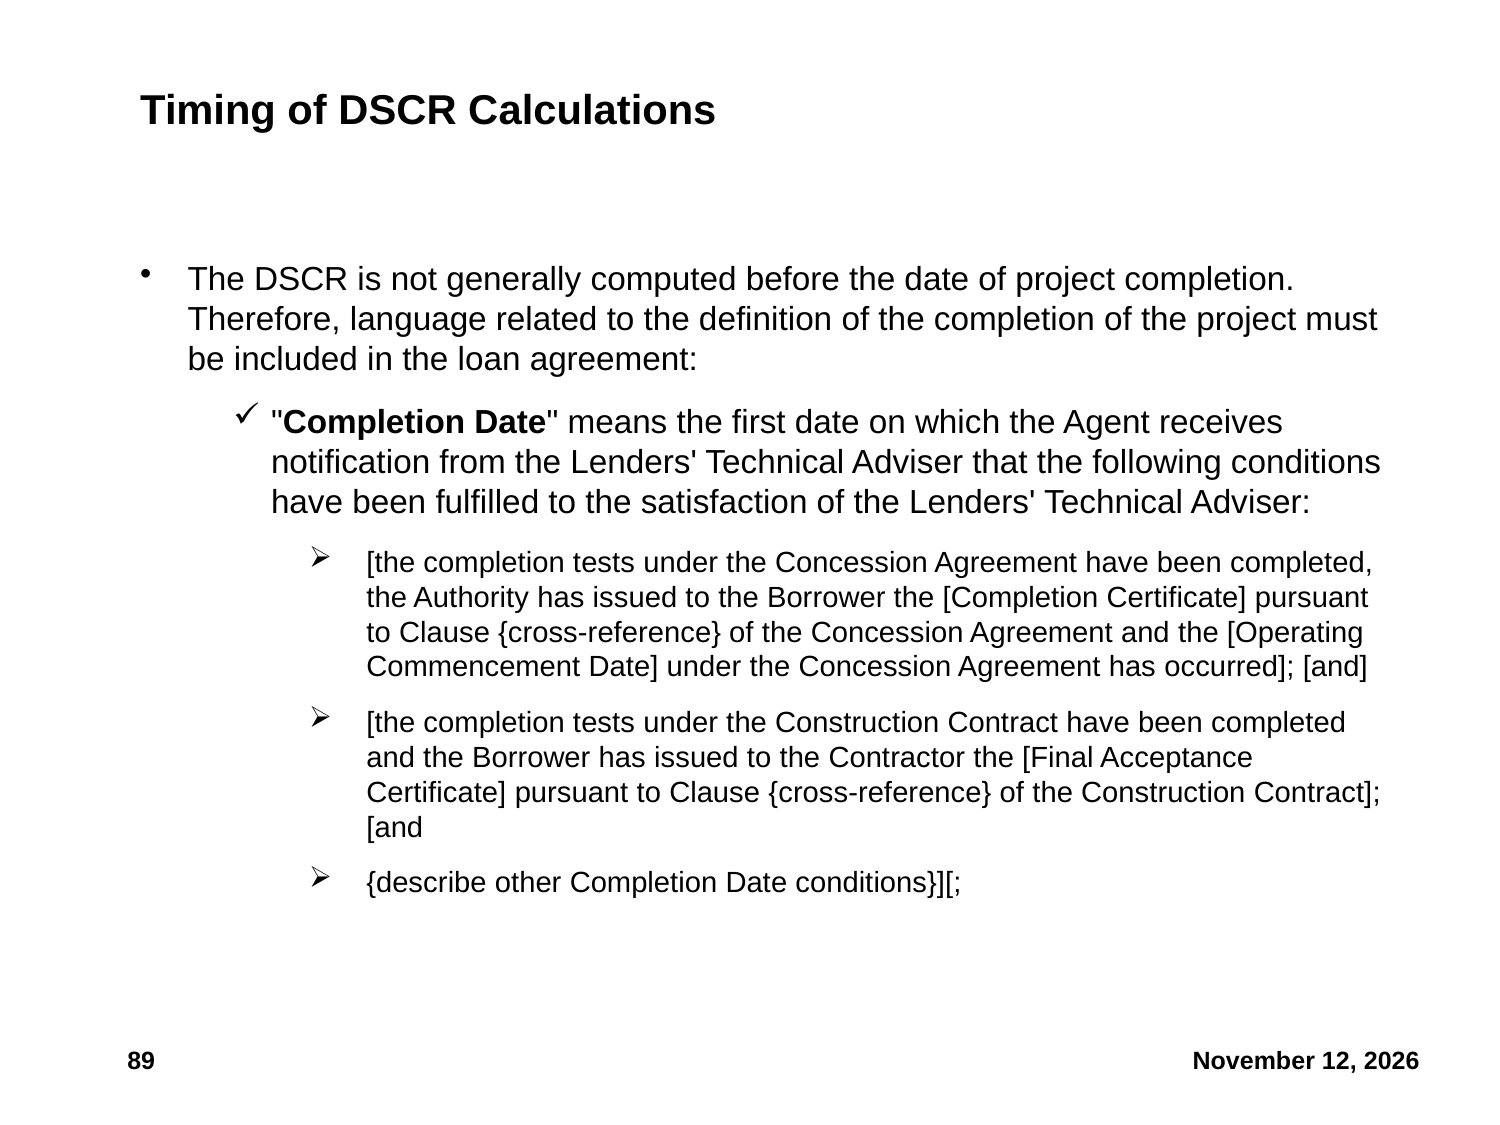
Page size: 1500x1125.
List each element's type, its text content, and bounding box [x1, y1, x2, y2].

list The DSCR is not generally computed before the date of project completion. Therefore, language related to the definition of the completion of the project must be included in the loan agreement: "Completion Date" means the first date on which the Agent receives notification from the Lenders' Technical Adviser that the following conditions have been fulfilled to the satisfaction of the Lenders' Technical Adviser: [the completion tests under the Concession Agreement have been completed, the Authority has issued to the Borrower the [Completion Certificate] pursuant to Clause {cross-reference} of the Concession Agreement and the [Operating Commencement Date] under the Concession Agreement has occurred]; [and] [the completion tests under the Construction Contract have been completed and the Borrower has issued to the Contractor the [Final Acceptance Certificate] pursuant to Clause {cross-reference} of the Construction Contract]; [and {describe other Completion Date conditions}][; [124, 249, 1413, 1001]
title Timing of DSCR Calculations [124, 74, 1376, 226]
